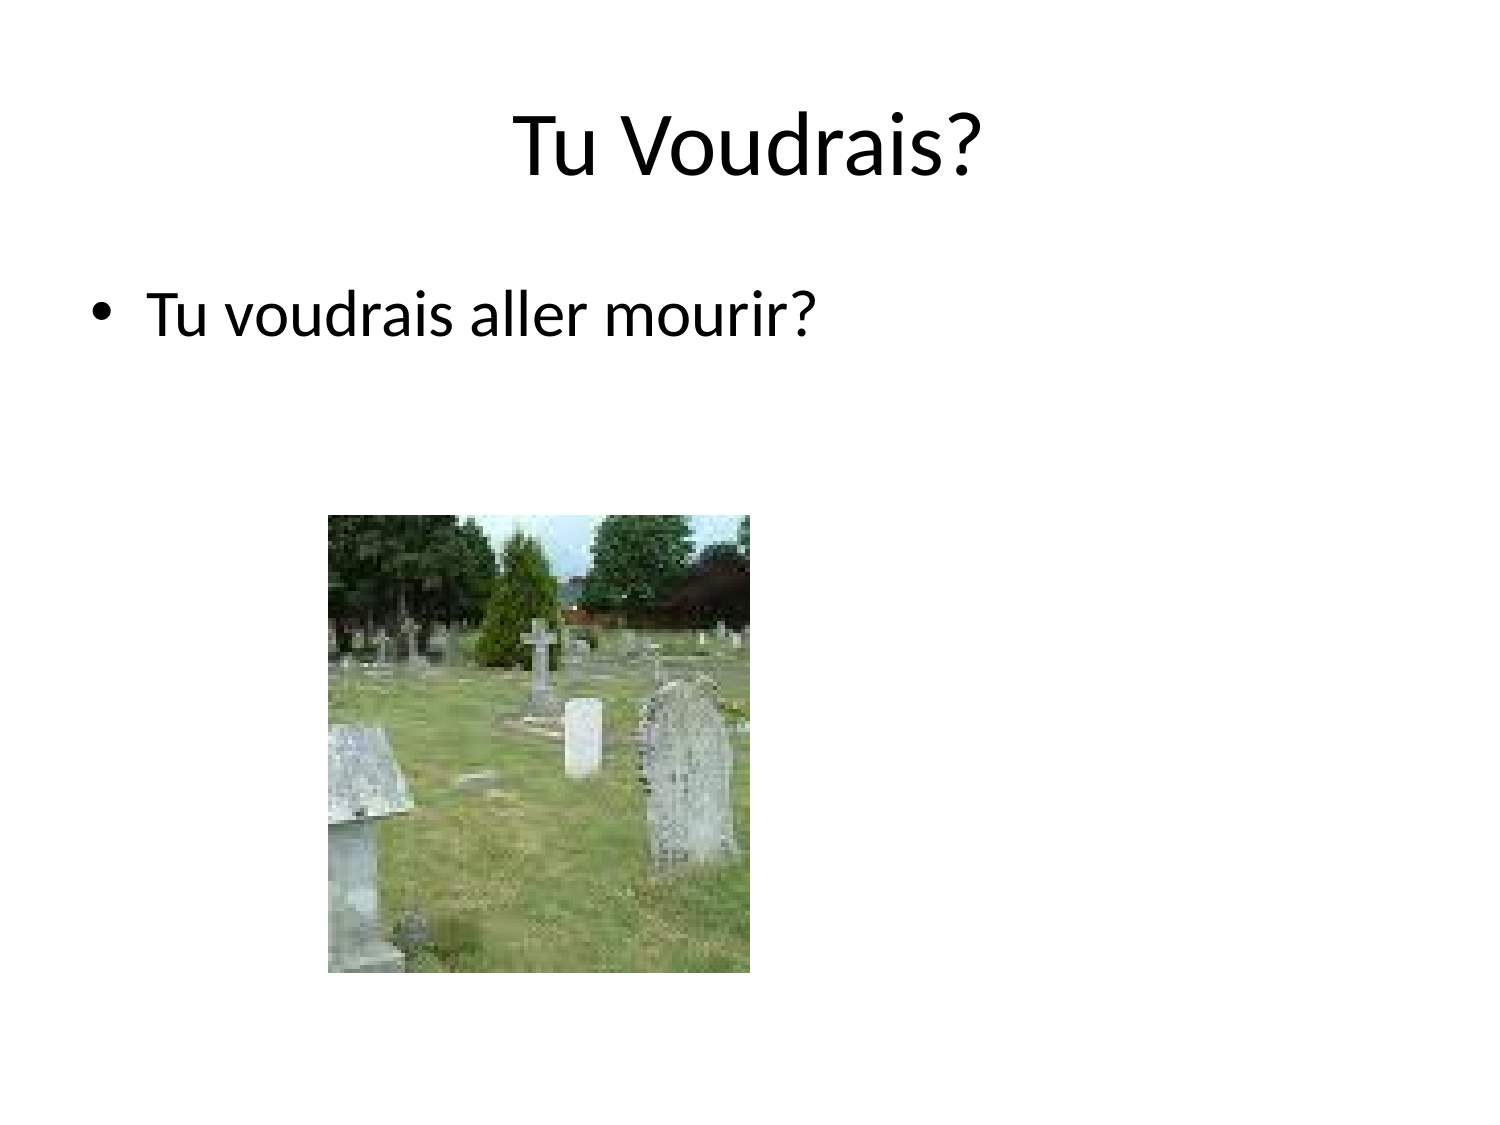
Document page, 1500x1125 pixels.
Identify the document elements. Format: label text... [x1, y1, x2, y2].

picture [327, 515, 751, 973]
list Tu voudrais aller mourir? [75, 262, 1425, 1005]
title Tu Voudrais? [75, 45, 1425, 233]
